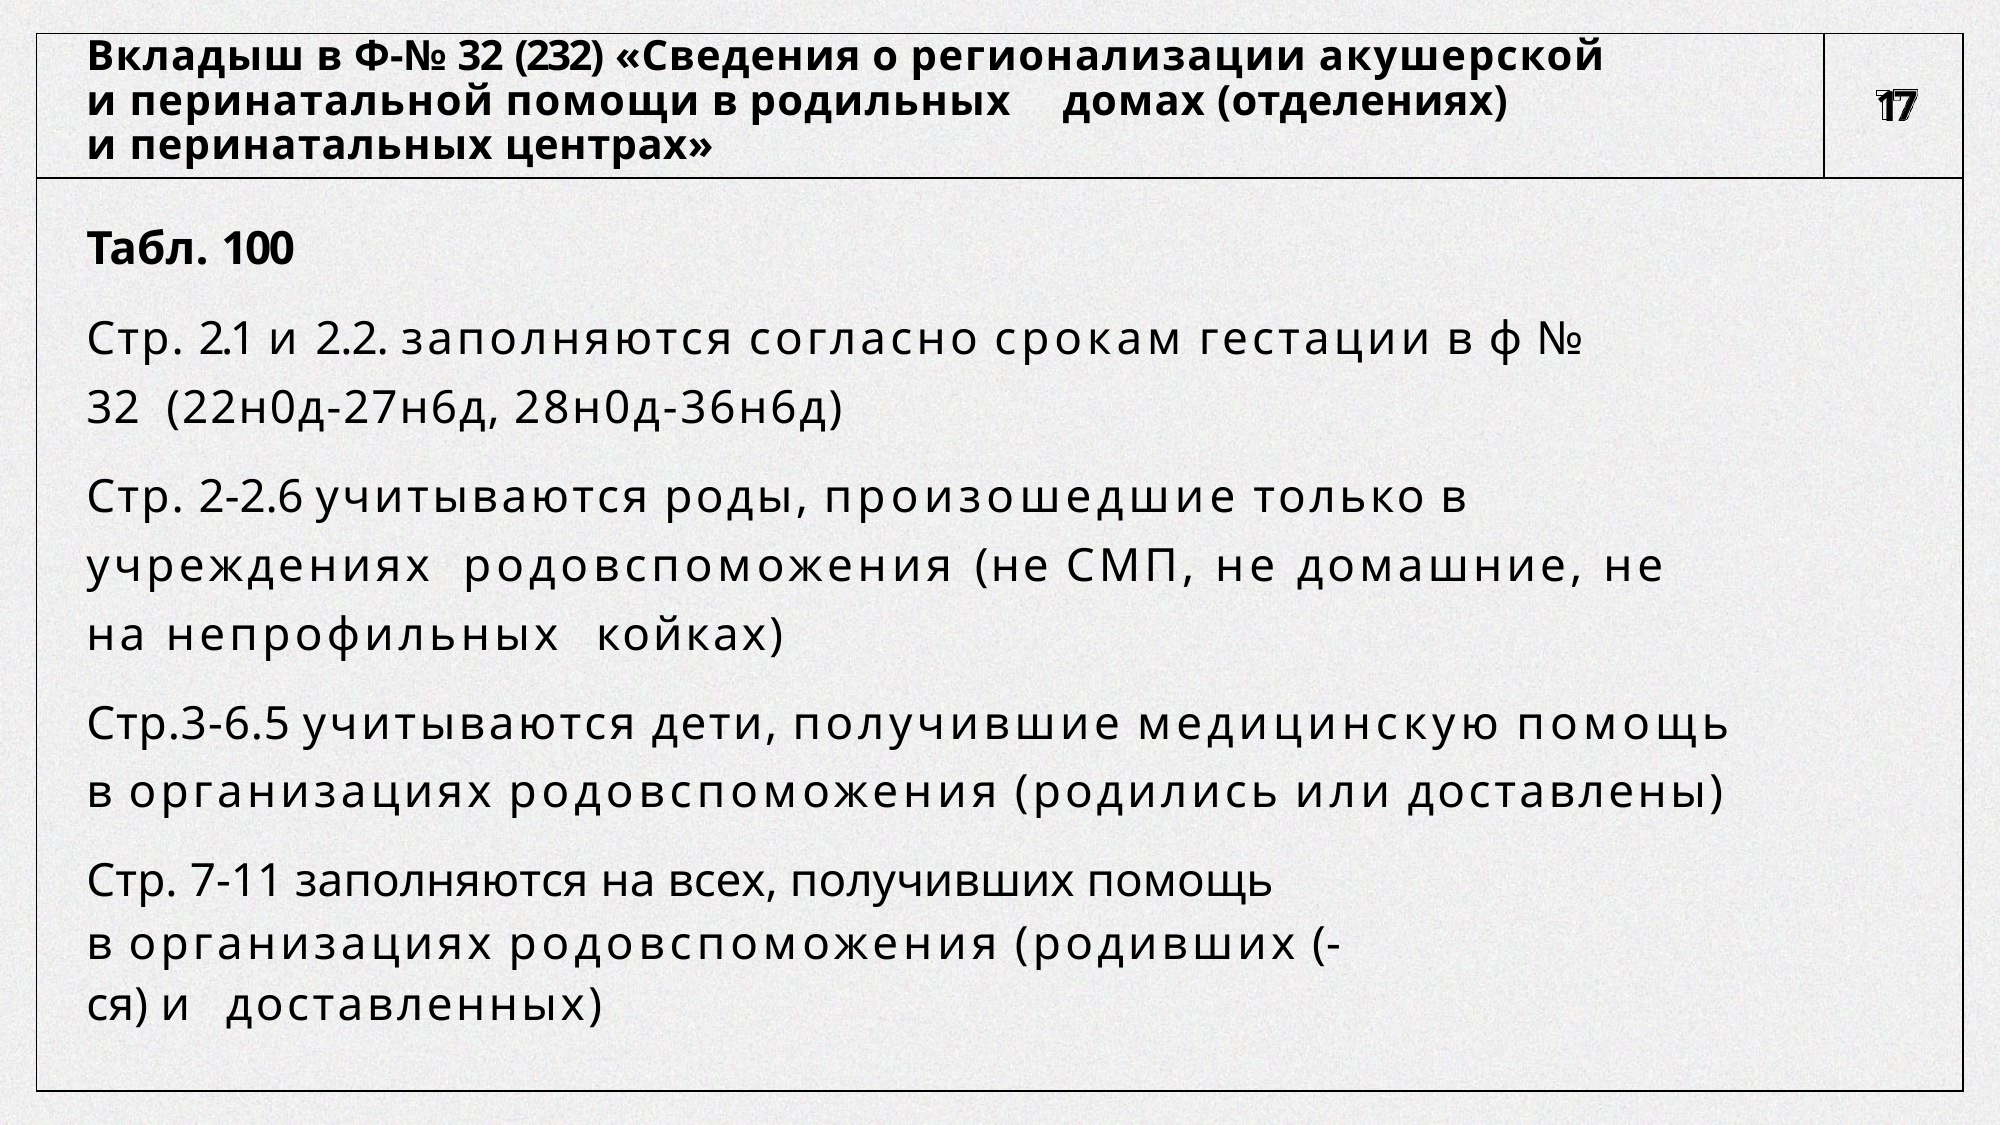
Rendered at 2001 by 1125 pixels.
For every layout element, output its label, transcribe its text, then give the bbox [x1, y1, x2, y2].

table_header Вкладыш в Ф-№ 32 (232) «Сведения о регионализации акушерской и перинатальной помощи в родильных домах (отделениях) и перинатальных центрах» [37, 34, 1823, 177]
picture [0, 0, 2000, 1125]
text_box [1876, 89, 1919, 121]
table_cell Табл. 100 Стр. 2.1 и 2.2. заполняются согласно срокам гестации в ф № 32 (22н0д-27н6д, 28н0д-36н6д) Стр. 2-2.6 учитываются роды, произошедшие только в учреждениях родовспоможения (не СМП, не домашние, не на непрофильных койках) Стр.3-6.5 учитываются дети, получившие медицинскую помощь в организациях родовспоможения (родились или доставлены) Стр. 7-11 заполняются на всех, получивших помощь в организациях родовспоможения (родивших (-ся) и доставленных) [37, 179, 1962, 1090]
table_header 17 [1825, 34, 1962, 177]
